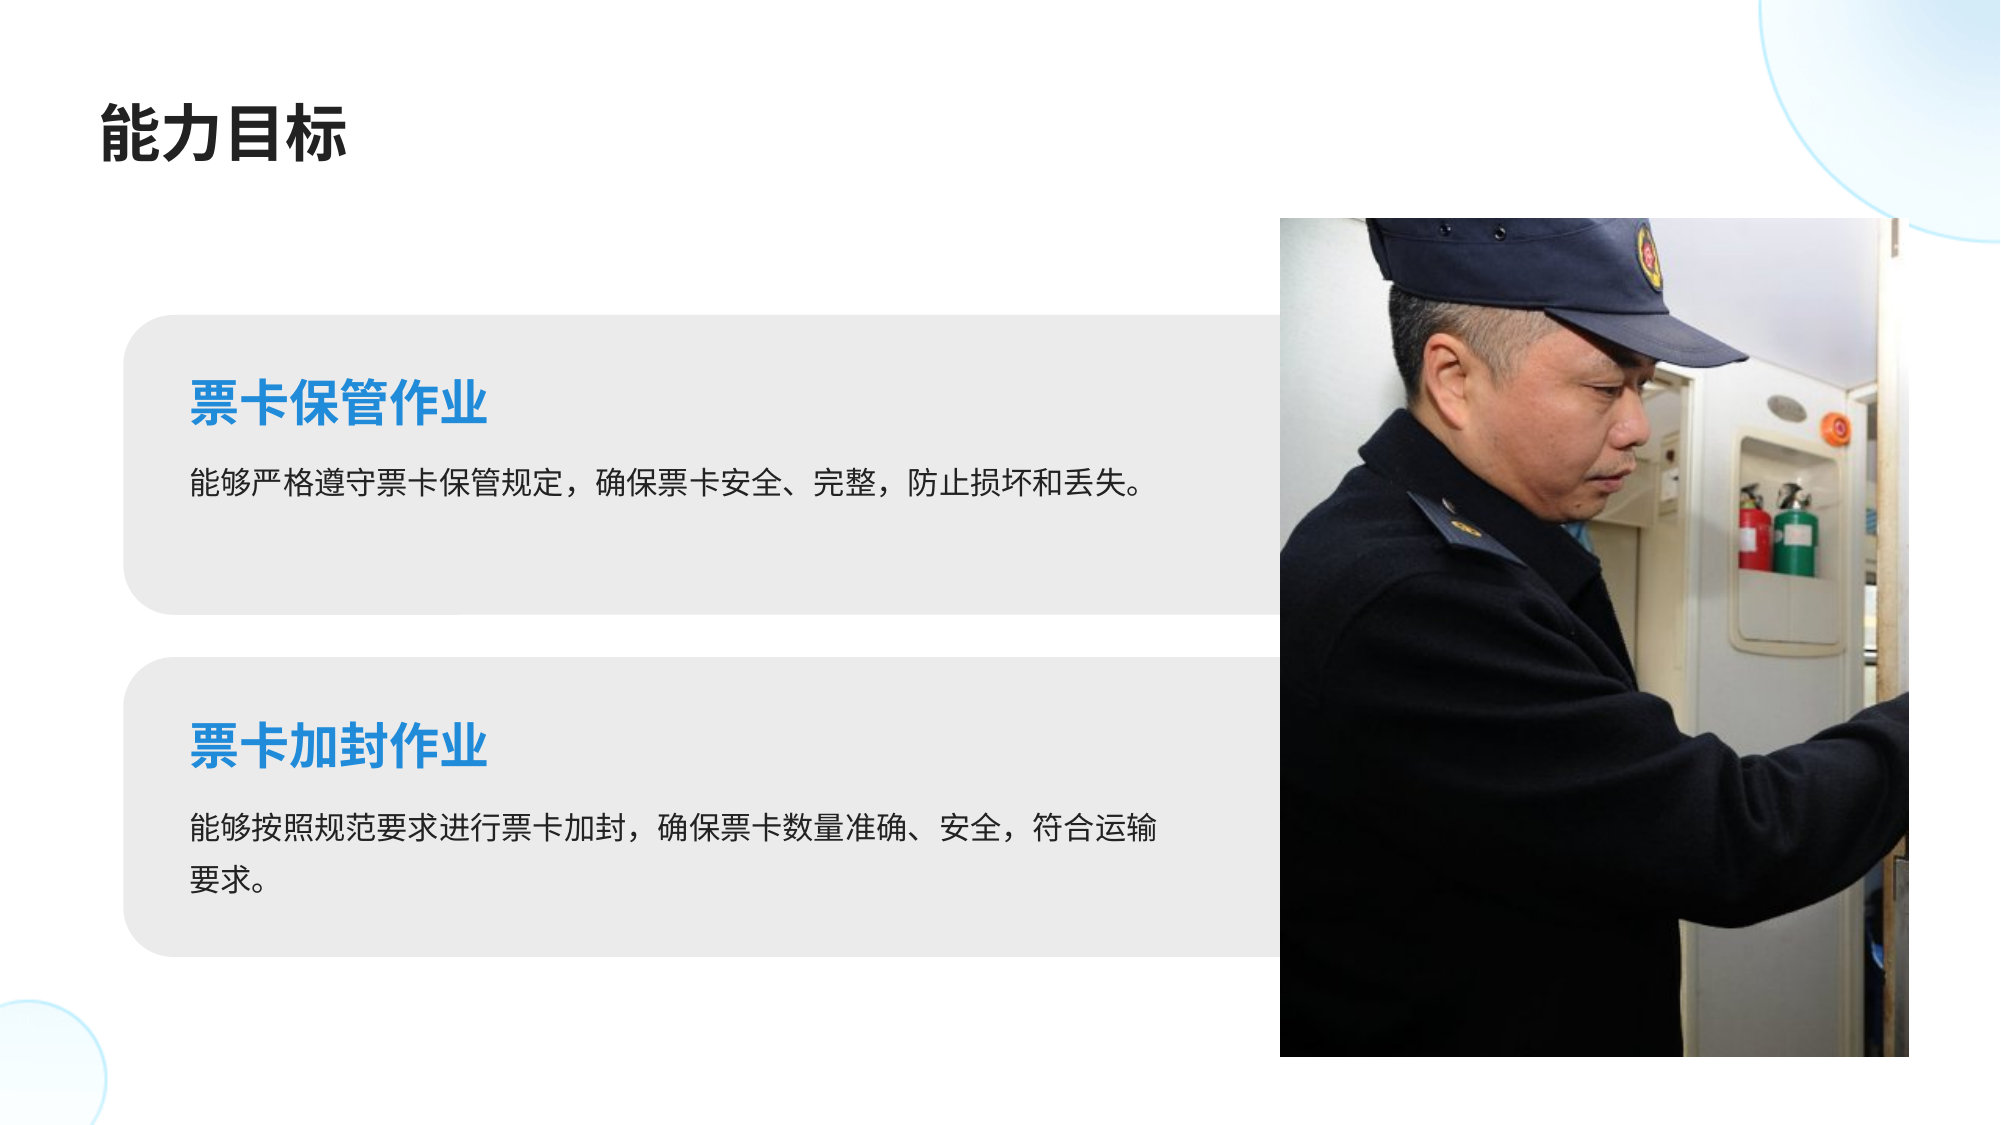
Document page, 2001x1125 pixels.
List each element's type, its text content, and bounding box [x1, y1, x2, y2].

text_box [123, 657, 1274, 957]
text_box 票卡保管作业 [169, 342, 1193, 428]
text_box 能够按照规范要求进行票卡加封，确保票卡数量准确、安全，符合运输要求。 [169, 773, 1193, 927]
picture [0, 0, 2001, 1125]
text_box 票卡加封作业 [169, 686, 1193, 773]
text_box [123, 314, 1274, 615]
text_box 能力目标 [78, 43, 1922, 189]
text_box 能够严格遵守票卡保管规定，确保票卡安全、完整，防止损坏和丢失。 [169, 428, 1193, 584]
